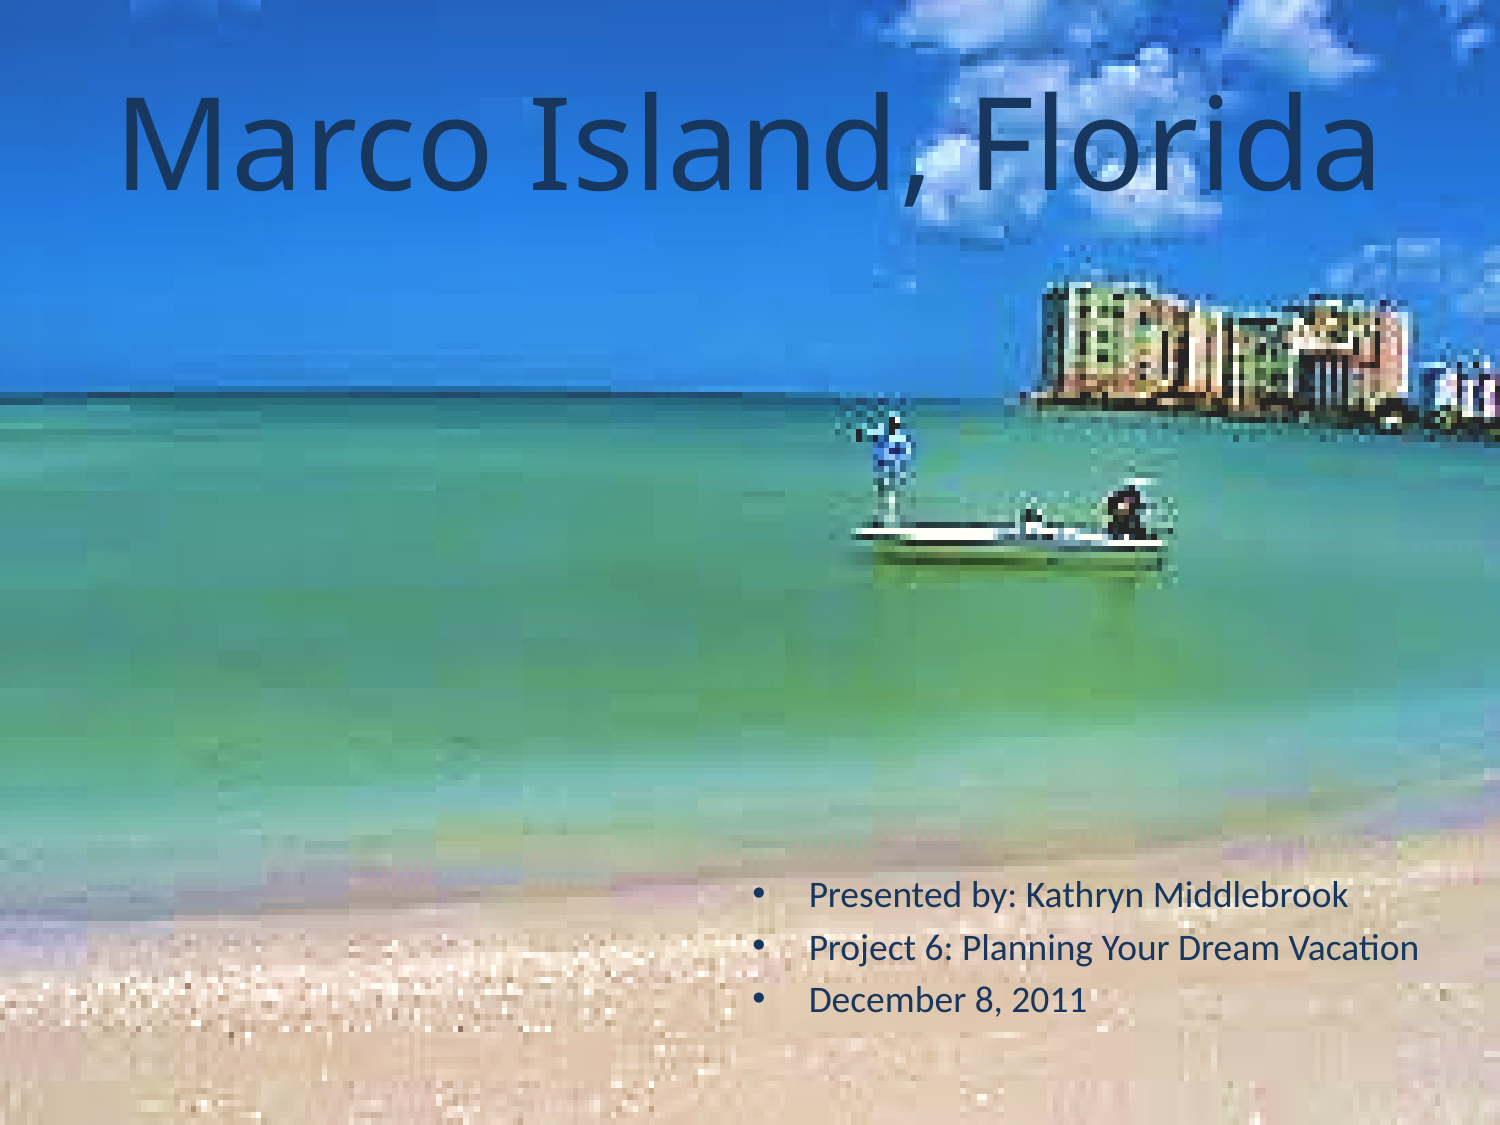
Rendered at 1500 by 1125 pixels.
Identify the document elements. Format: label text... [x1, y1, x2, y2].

list Presented by: Kathryn Middlebrook Project 6: Planning Your Dream Vacation December 8, 2011 [737, 862, 1475, 1100]
title Marco Island, Florida [75, 45, 1425, 233]
